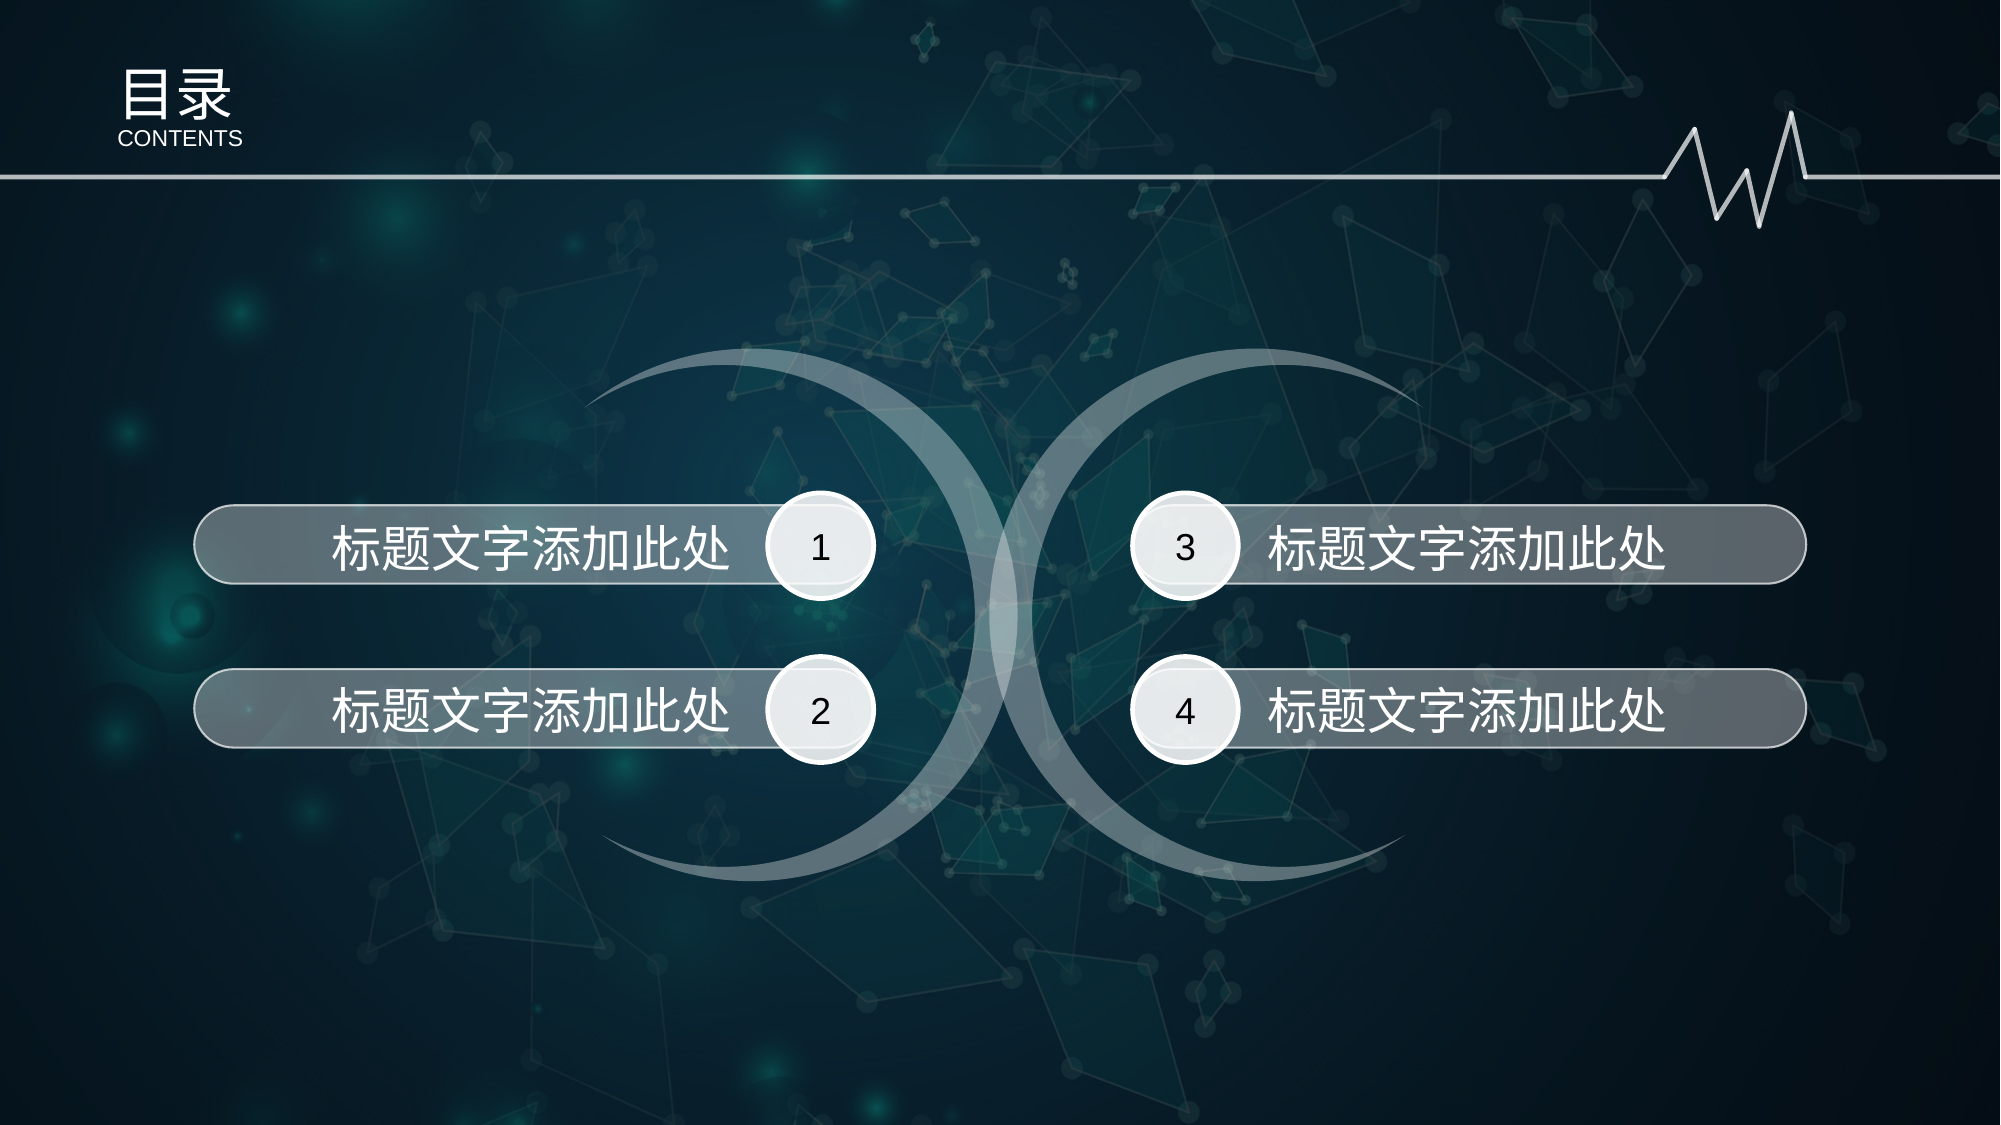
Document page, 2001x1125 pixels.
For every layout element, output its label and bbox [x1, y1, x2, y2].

text_box [989, 348, 1423, 882]
text_box [1125, 492, 1810, 599]
text_box [189, 656, 874, 763]
text_box [584, 348, 1003, 882]
picture [0, 0, 2000, 112]
text_box [189, 492, 874, 599]
picture [0, 227, 2000, 1125]
text_box [1125, 656, 1810, 763]
text_box [102, 49, 755, 158]
text_box [0, 112, 2000, 227]
